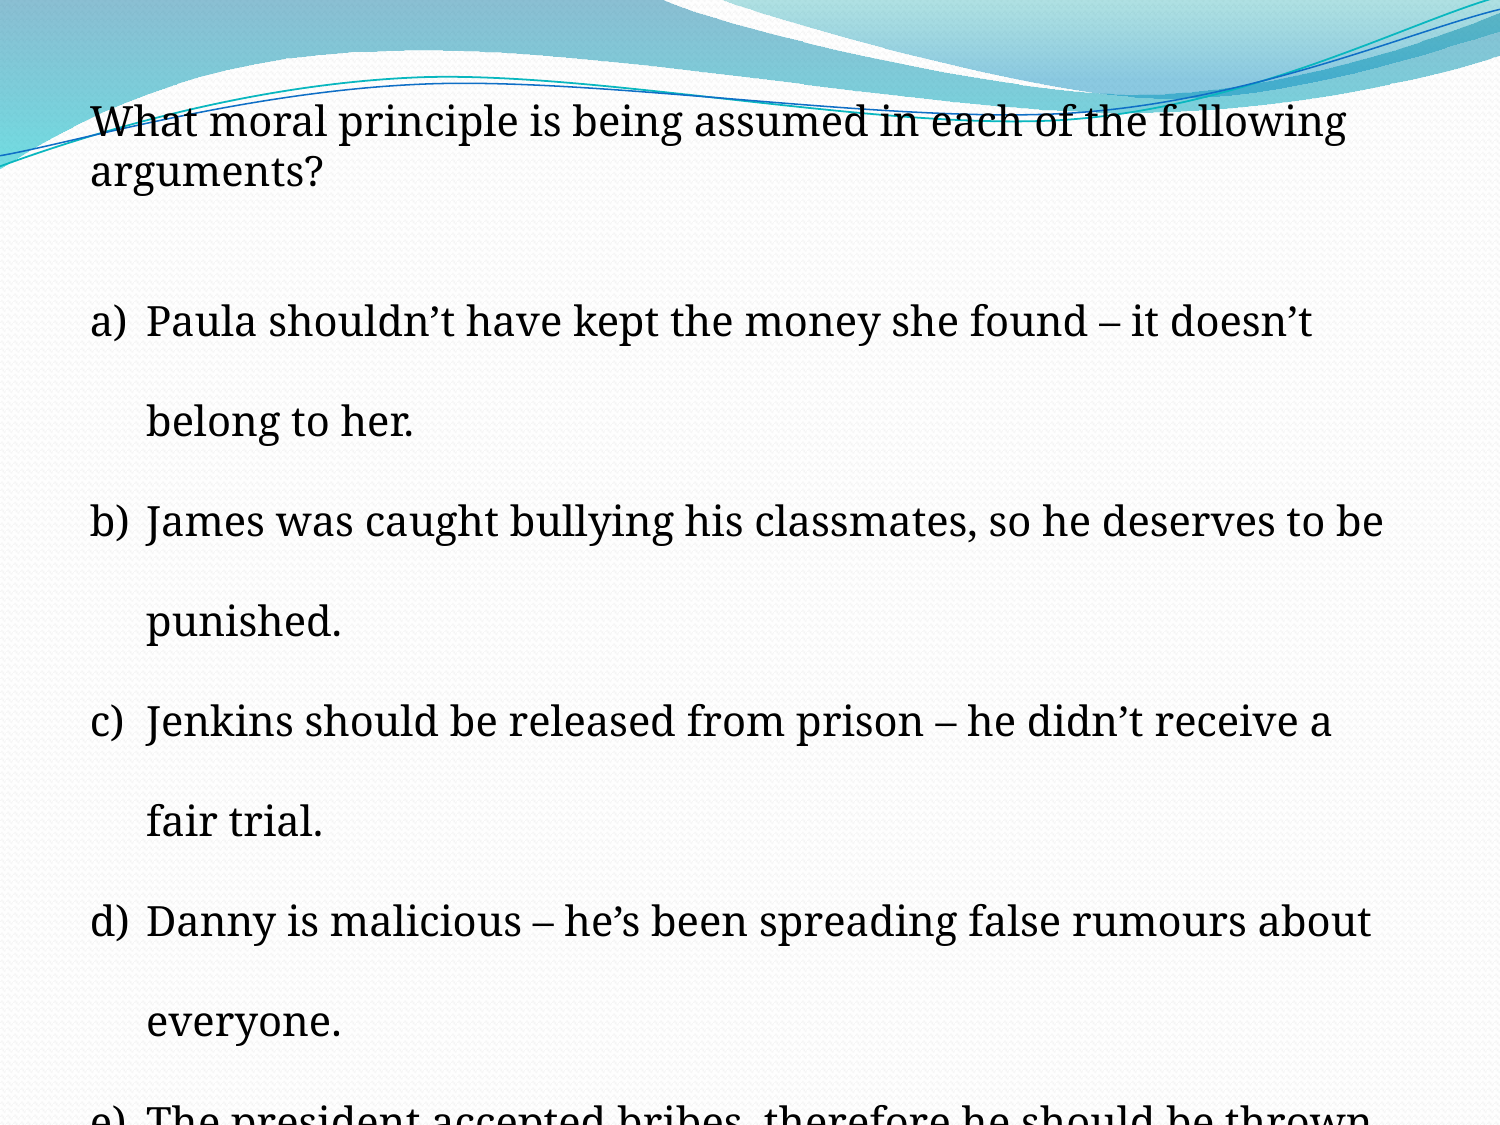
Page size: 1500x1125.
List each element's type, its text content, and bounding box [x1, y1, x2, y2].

text_box What moral principle is being assumed in each of the following arguments? Paula shouldn’t have kept the money she found – it doesn’t belong to her. James was caught bullying his classmates, so he deserves to be punished. Jenkins should be released from prison – he didn’t receive a fair trial. Danny is malicious – he’s been spreading false rumours about everyone. The president accepted bribes, therefore he should be thrown out of office. Simon shouldn’t have told that joke – it wasn’t funny, it was racist. [74, 87, 1425, 1125]
